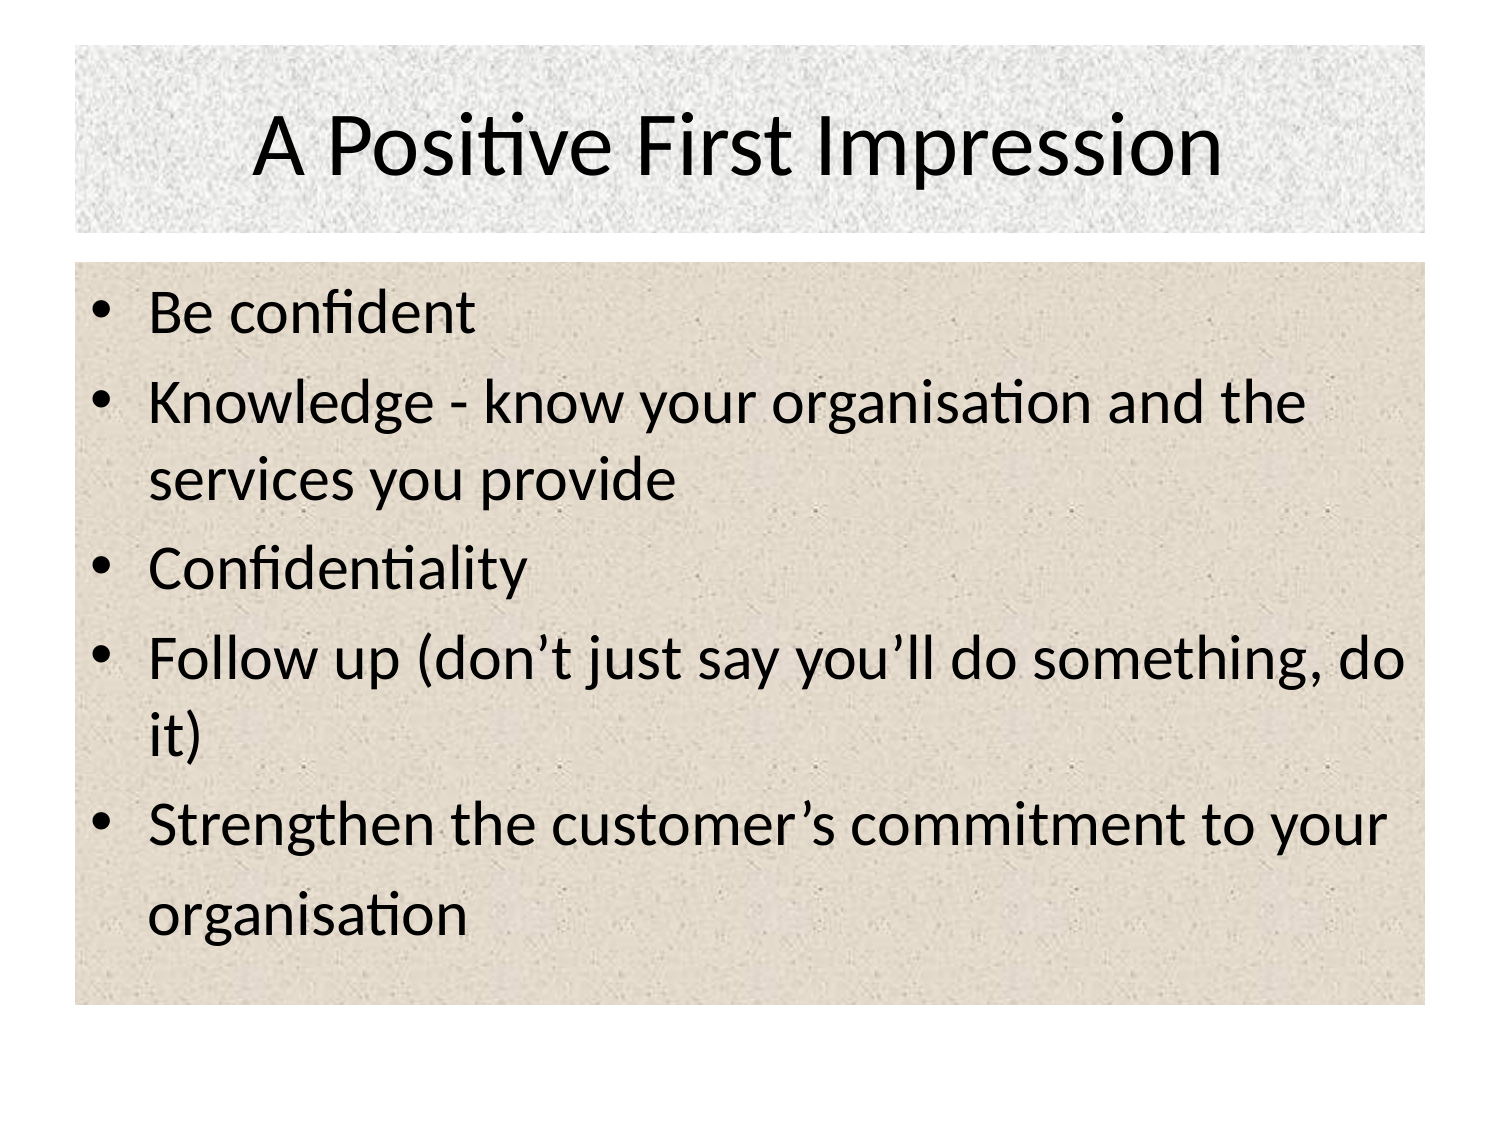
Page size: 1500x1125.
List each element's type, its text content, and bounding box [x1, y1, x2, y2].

list Be confident Knowledge - know your organisation and the services you provide Confidentiality Follow up (don’t just say you’ll do something, do it) Strengthen the customer’s commitment to your organisation [75, 262, 1425, 1005]
title A Positive First Impression [75, 45, 1425, 233]
